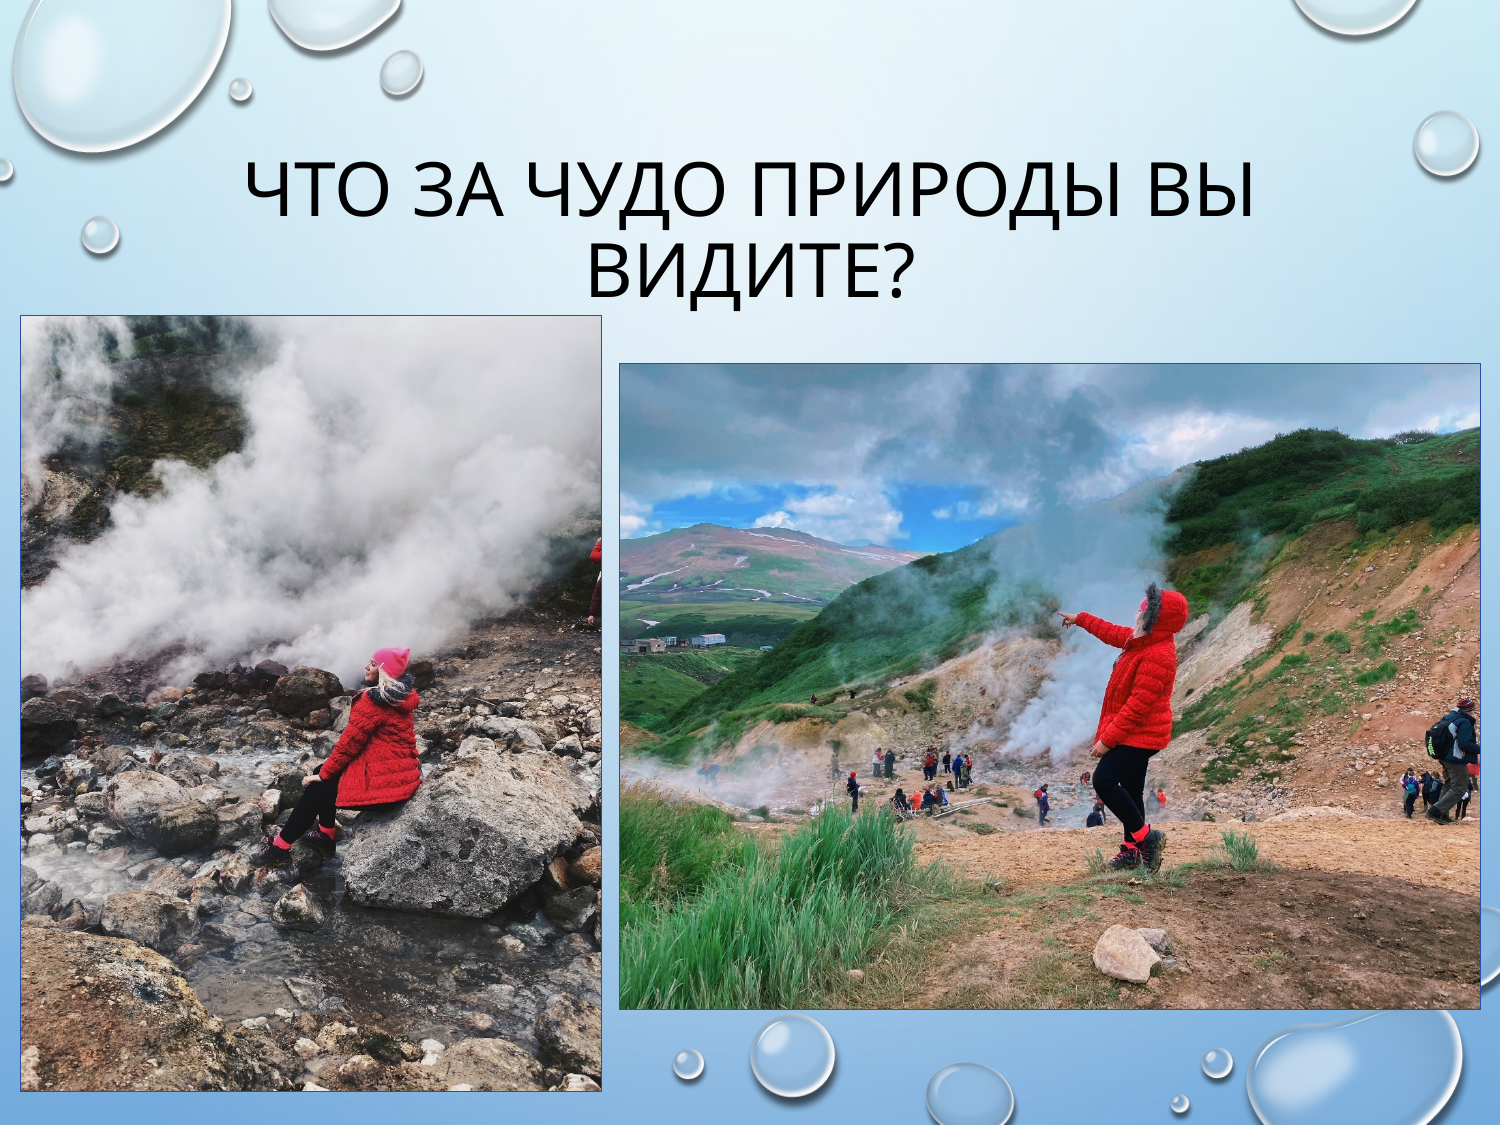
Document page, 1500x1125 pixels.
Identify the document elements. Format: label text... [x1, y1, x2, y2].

title Что за чудо природы вы видите? [112, 101, 1388, 364]
picture [0, 0, 1500, 1125]
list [19, 315, 603, 1092]
